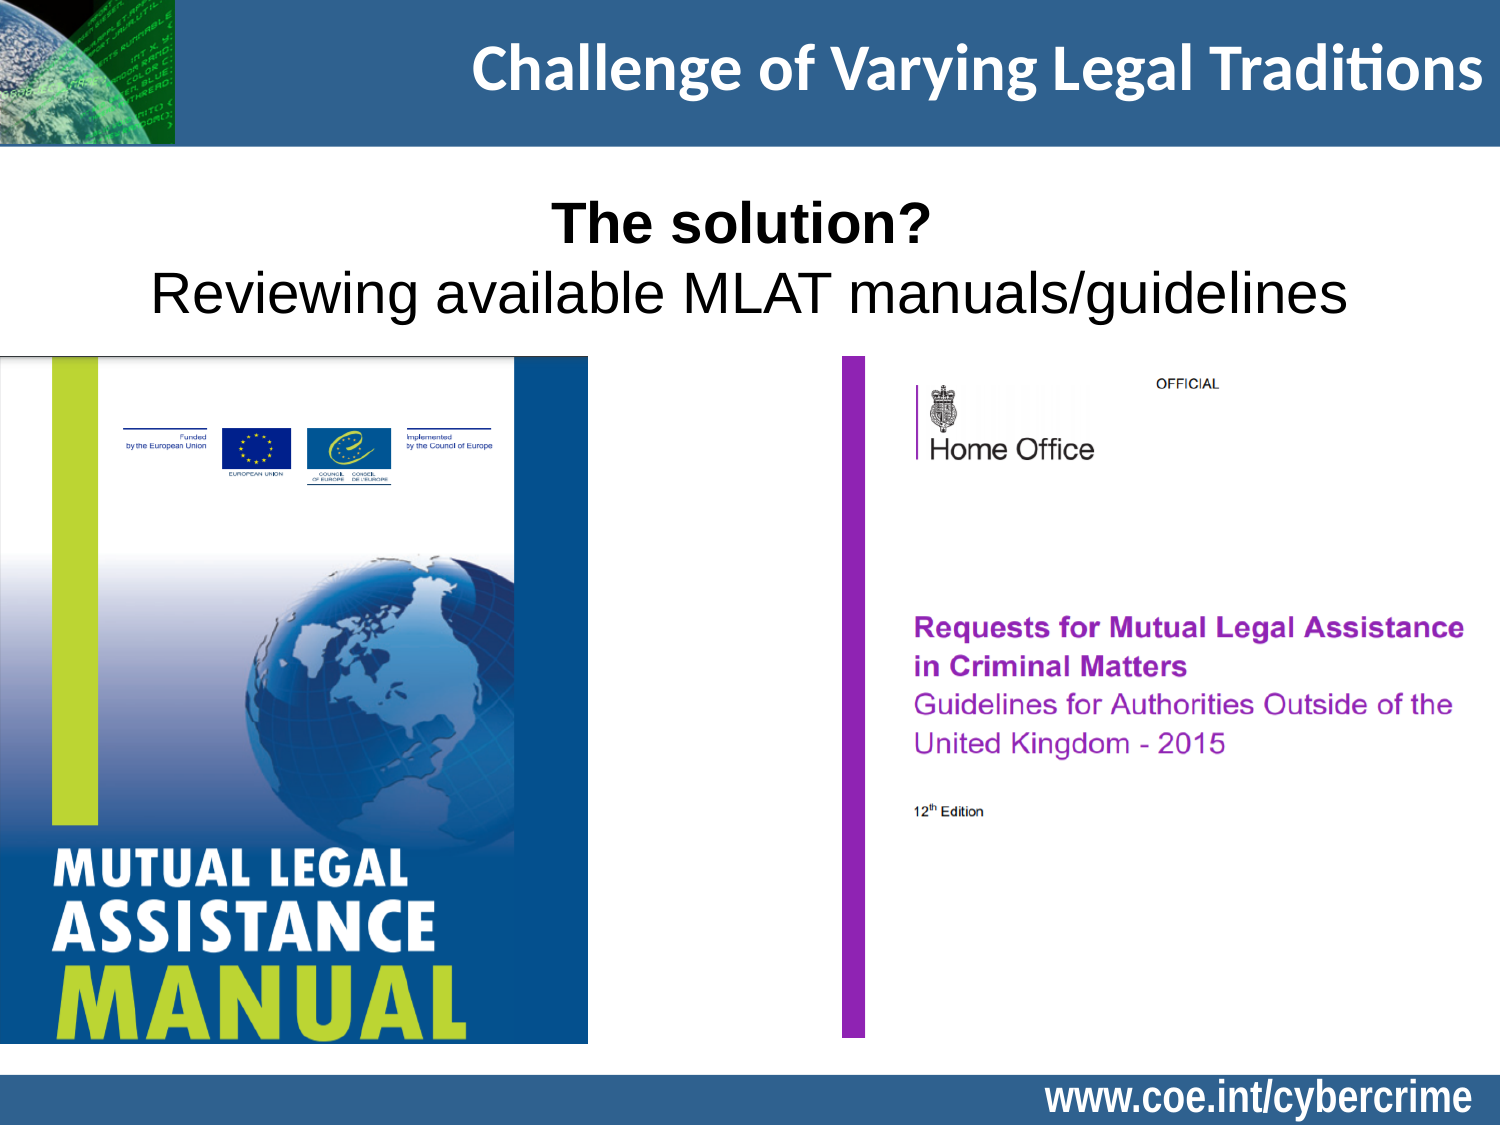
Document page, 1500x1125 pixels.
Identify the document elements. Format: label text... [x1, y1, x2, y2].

text_box The solution? Reviewing available MLAT manuals/guidelines [19, 177, 1481, 333]
text_box [0, 1073, 1030, 1125]
picture [842, 356, 1500, 1054]
picture [0, 0, 175, 144]
text_box Challenge of Varying Legal Traditions [177, 0, 1500, 149]
text_box www.coe.int/cybercrime [1030, 1061, 1500, 1125]
picture [0, 356, 588, 1044]
